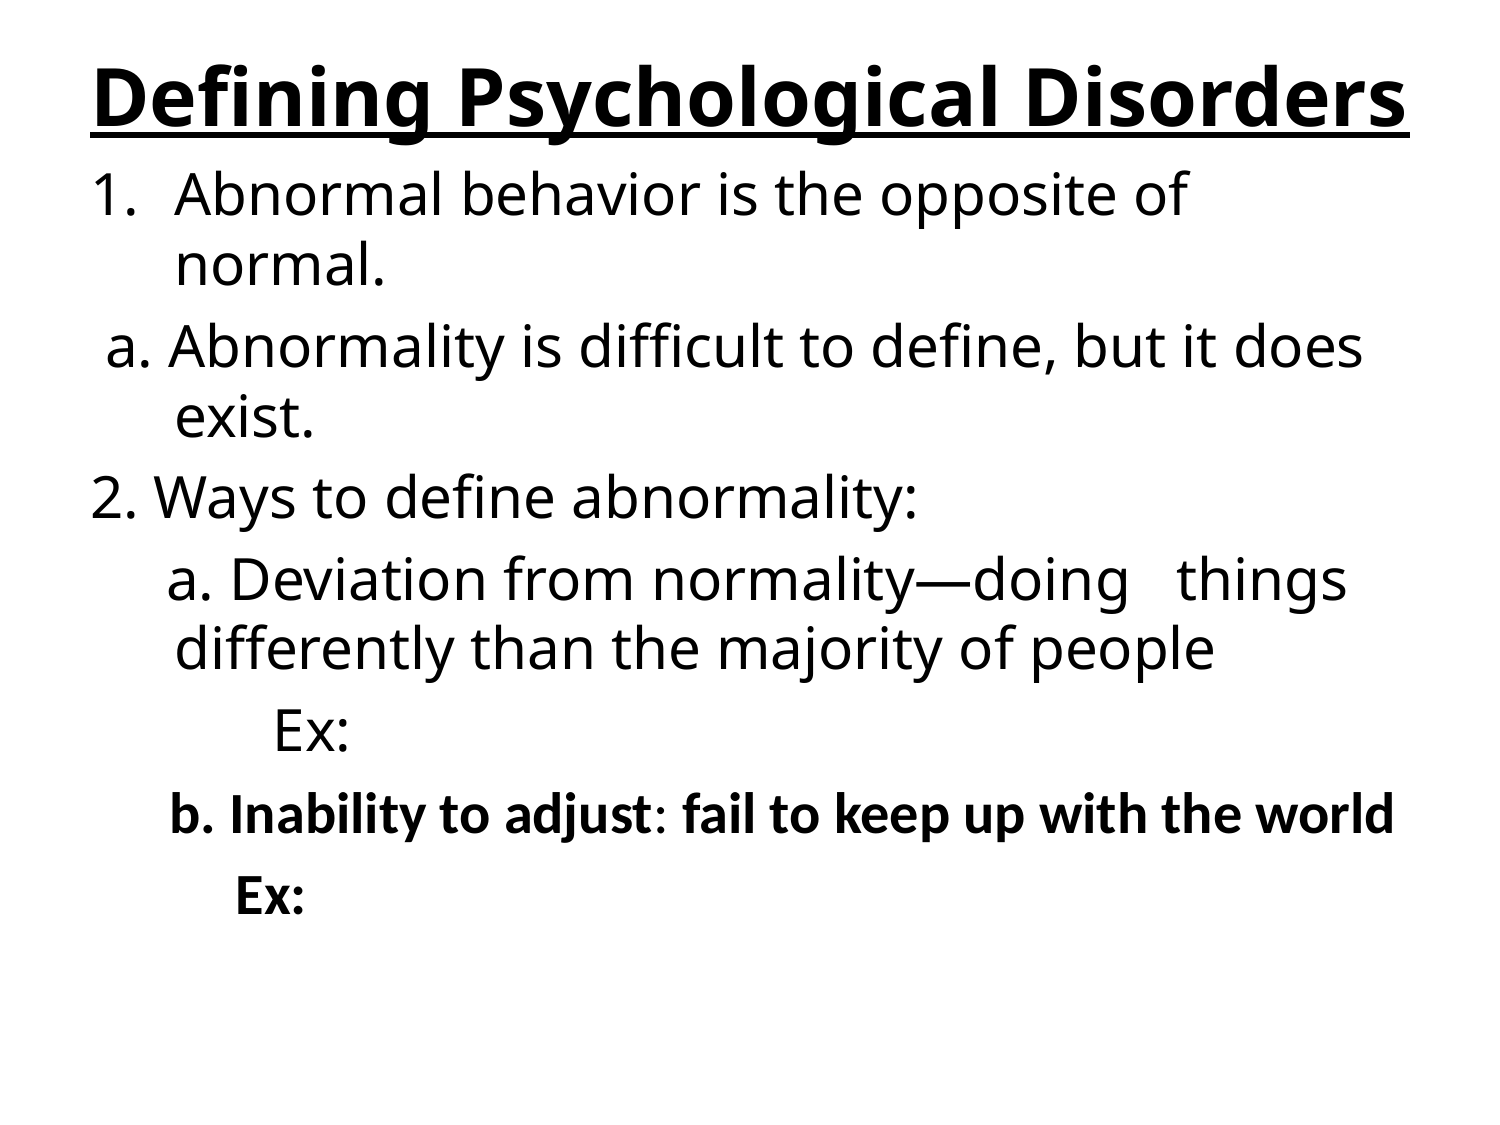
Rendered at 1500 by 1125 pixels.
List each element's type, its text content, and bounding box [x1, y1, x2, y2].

list Abnormal behavior is the opposite of normal. a. Abnormality is difficult to define, but it does exist. 2. Ways to define abnormality: a. Deviation from normality—doing things differently than the majority of people Ex: b. Inability to adjust: fail to keep up with the world Ex: [75, 149, 1425, 988]
title Defining Psychological Disorders [75, 0, 1425, 149]
